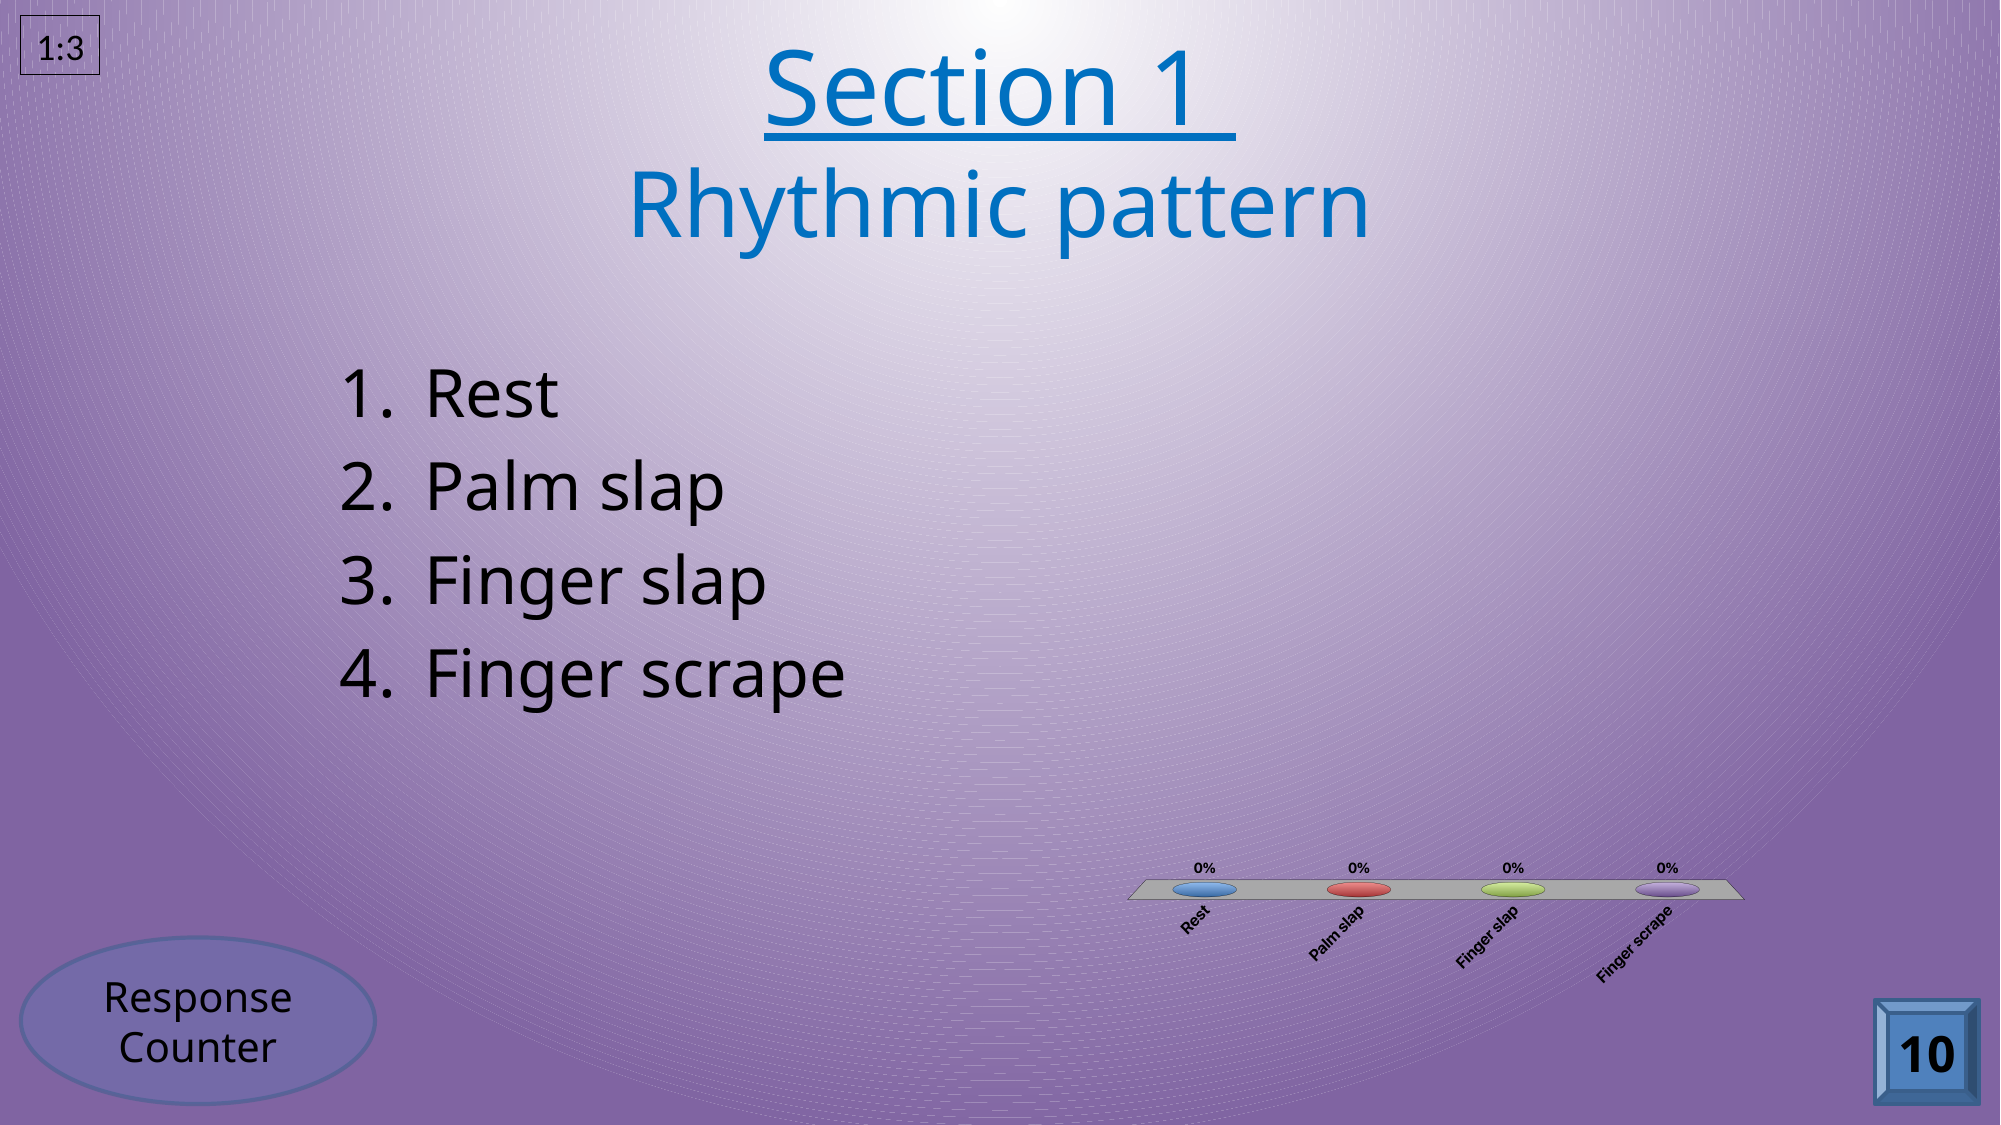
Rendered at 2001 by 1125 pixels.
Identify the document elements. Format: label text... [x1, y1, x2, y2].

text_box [1874, 999, 1980, 1105]
picture [1126, 244, 1764, 988]
text_box 1:3 [20, 15, 100, 75]
list Rest Palm slap Finger slap Finger scrape [324, 343, 1000, 788]
text_box Response Counter [18, 935, 378, 1107]
title Section 1 Rhythmic pattern [99, 45, 1900, 233]
